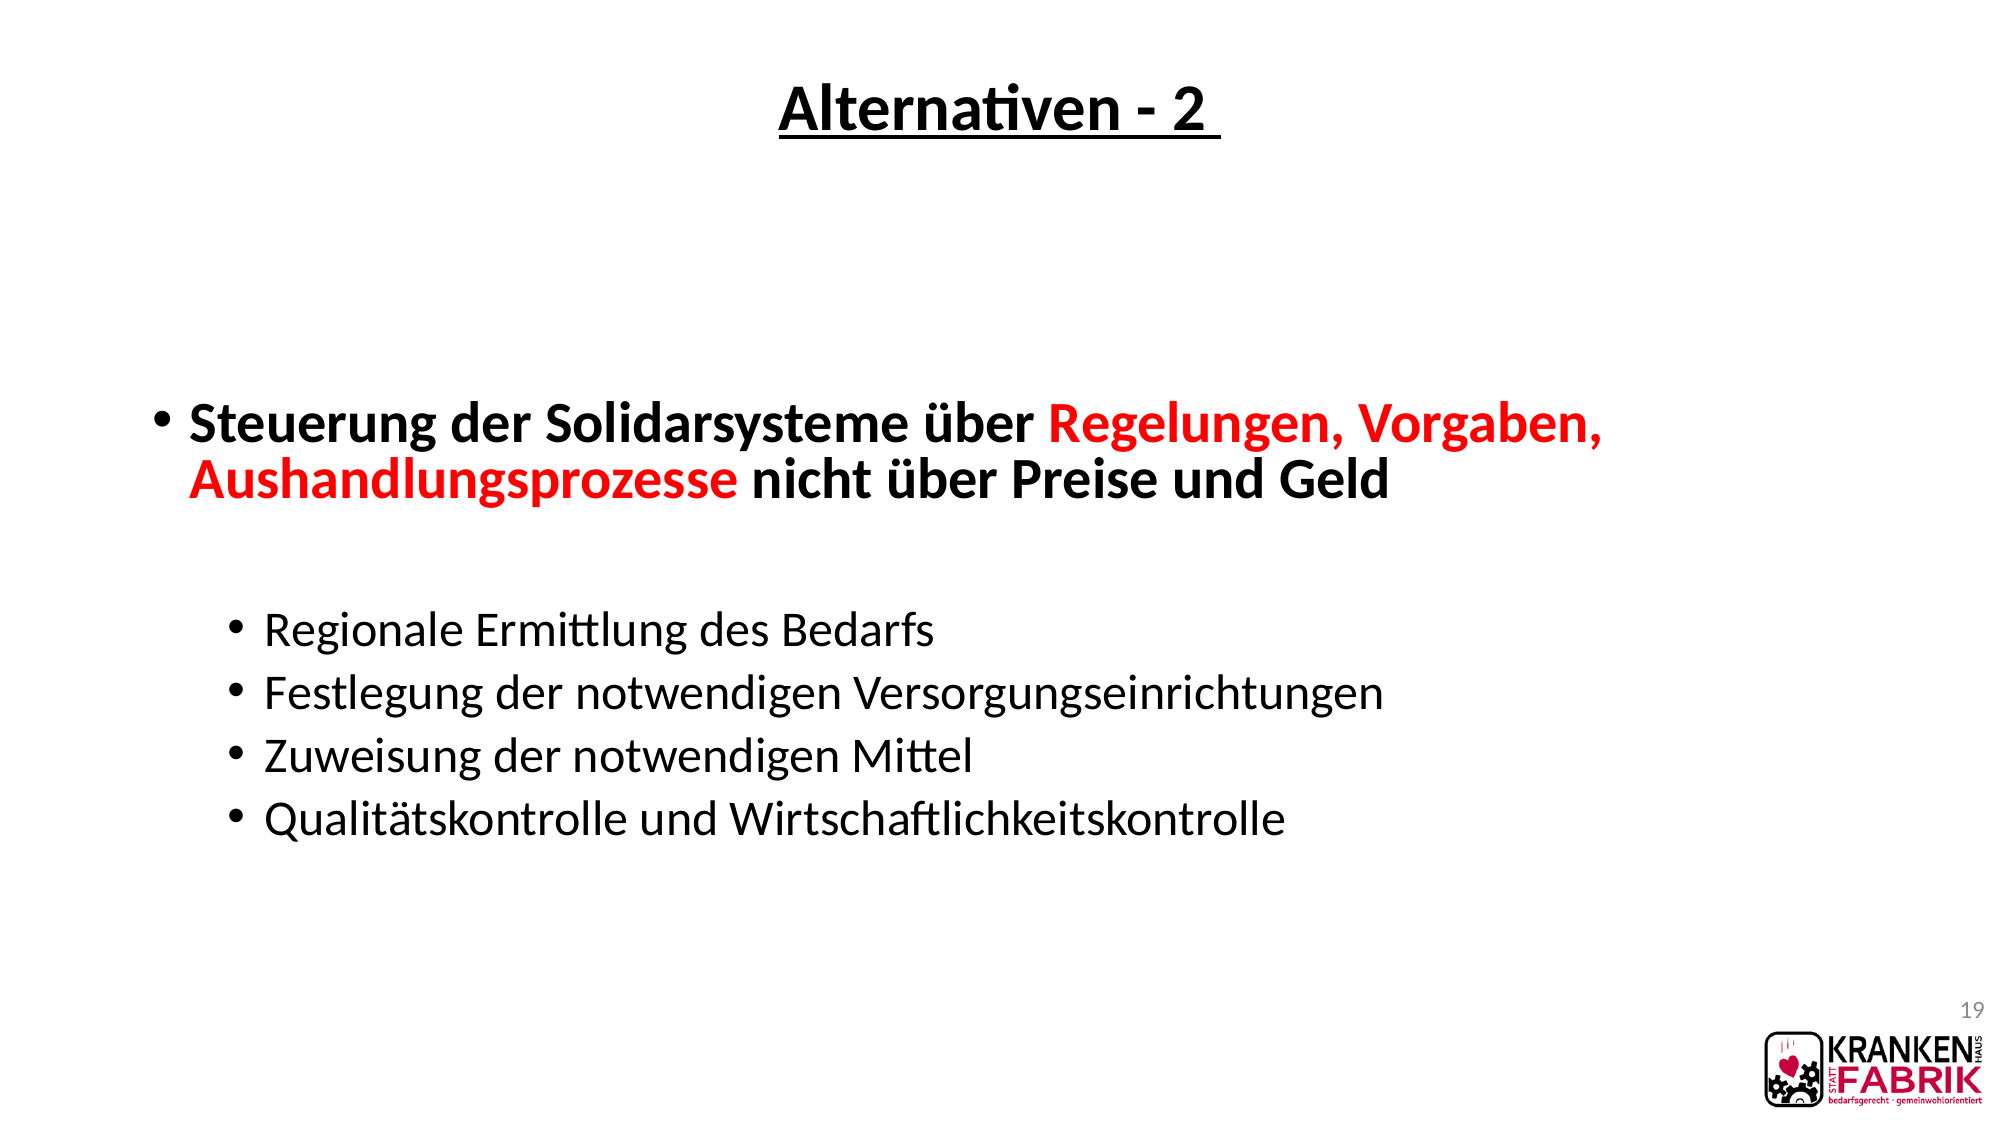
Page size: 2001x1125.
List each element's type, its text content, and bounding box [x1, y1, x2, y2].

title Alternativen - 2 [137, 0, 1863, 218]
list Steuerung der Solidarsysteme über Regelungen, Vorgaben, Aushandlungsprozesse nicht über Preise und Geld Regionale Ermittlung des Bedarfs Festlegung der notwendigen Versorgungseinrichtungen Zuweisung der notwendigen Mittel Qualitätskontrolle und Wirtschaftlichkeitskontrolle [137, 299, 1863, 1014]
slide_number 19 [1550, 979, 2000, 1039]
picture [1746, 1039, 2000, 1125]
